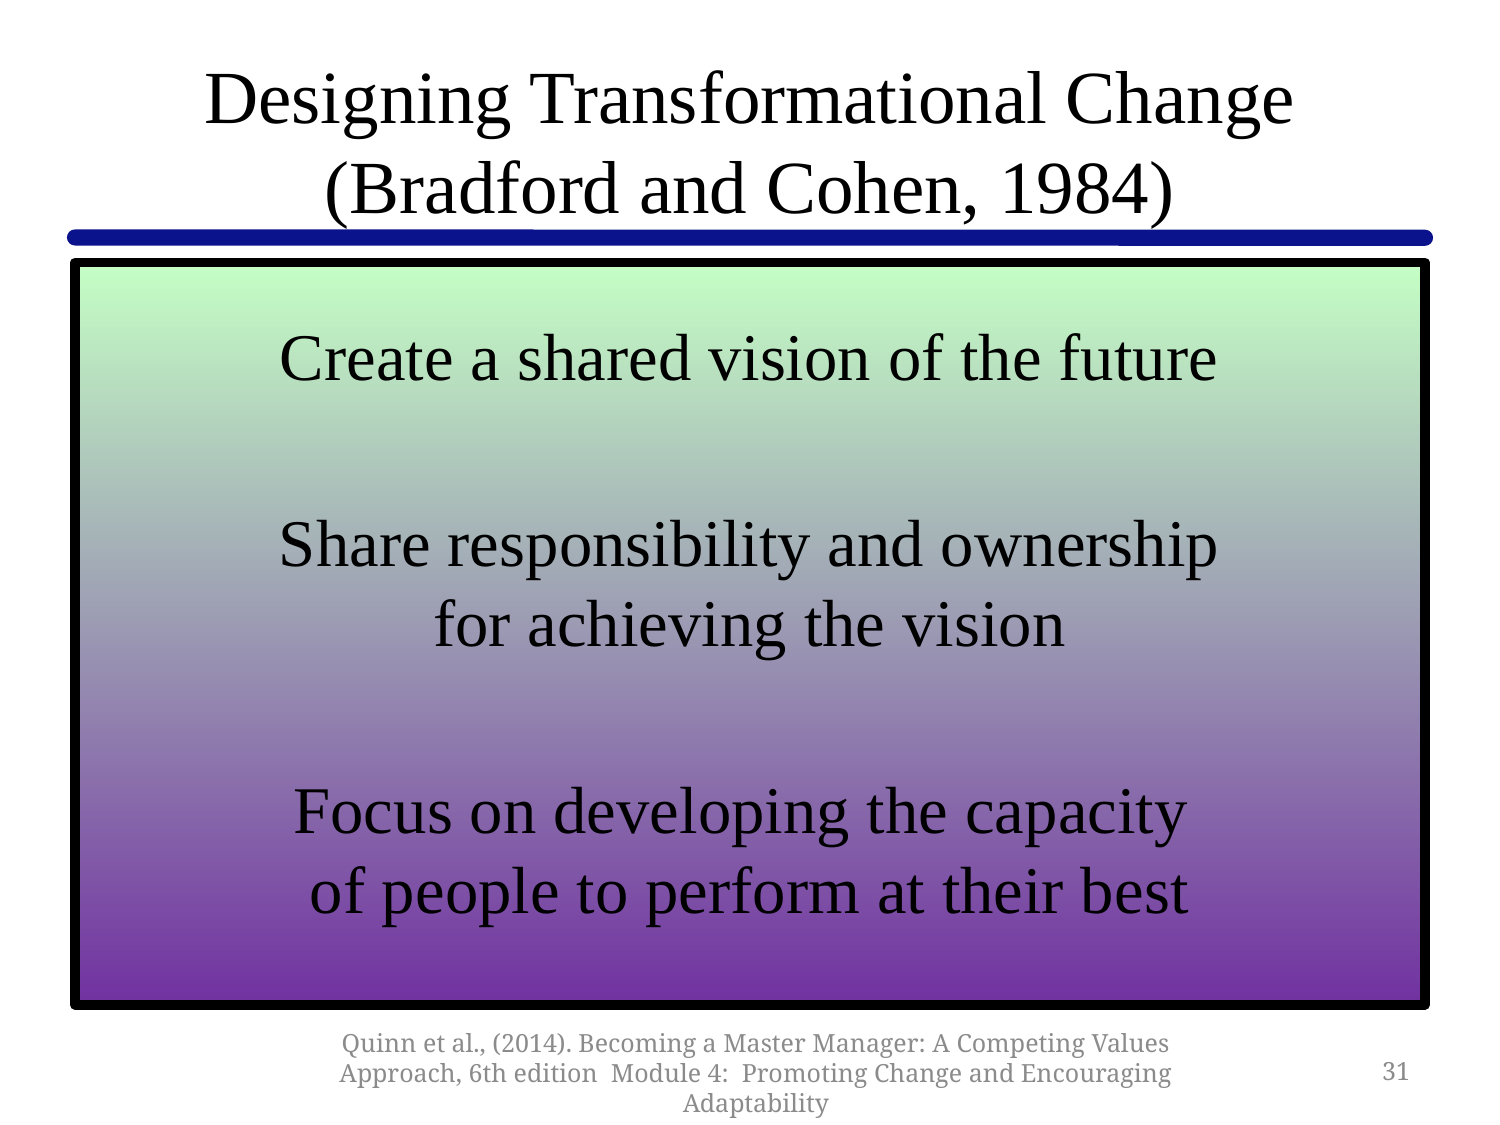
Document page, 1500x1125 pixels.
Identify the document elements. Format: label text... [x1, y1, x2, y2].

slide_number 31 [1074, 1042, 1425, 1103]
title Designing Transformational Change (Bradford and Cohen, 1984) [75, 45, 1425, 233]
footer Quinn et al., (2014). Becoming a Master Manager: A Competing Values Approach, 6th edition Module 4: Promoting Change and Encouraging Adaptability [287, 1042, 1074, 1103]
list Create a shared vision of the future Share responsibility and ownership for achieving the vision Focus on developing the capacity of people to perform at their best [75, 262, 1425, 1005]
